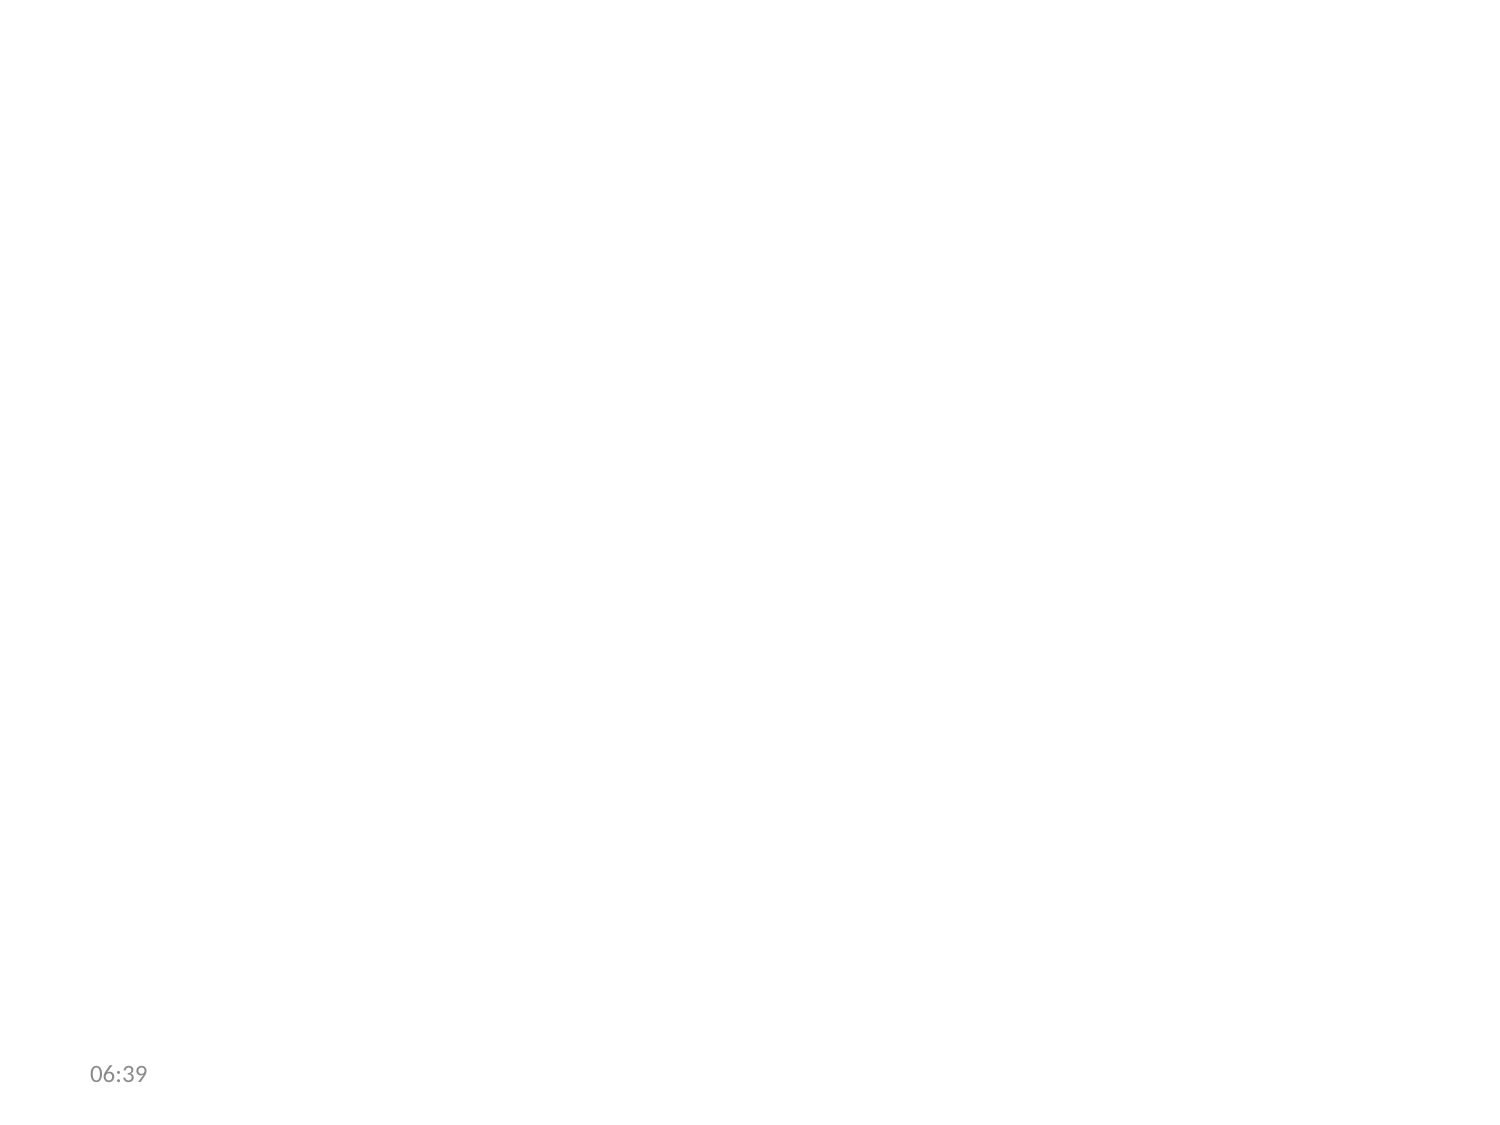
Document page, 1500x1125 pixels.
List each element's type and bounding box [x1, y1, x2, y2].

slide_number [75, 1042, 425, 1103]
